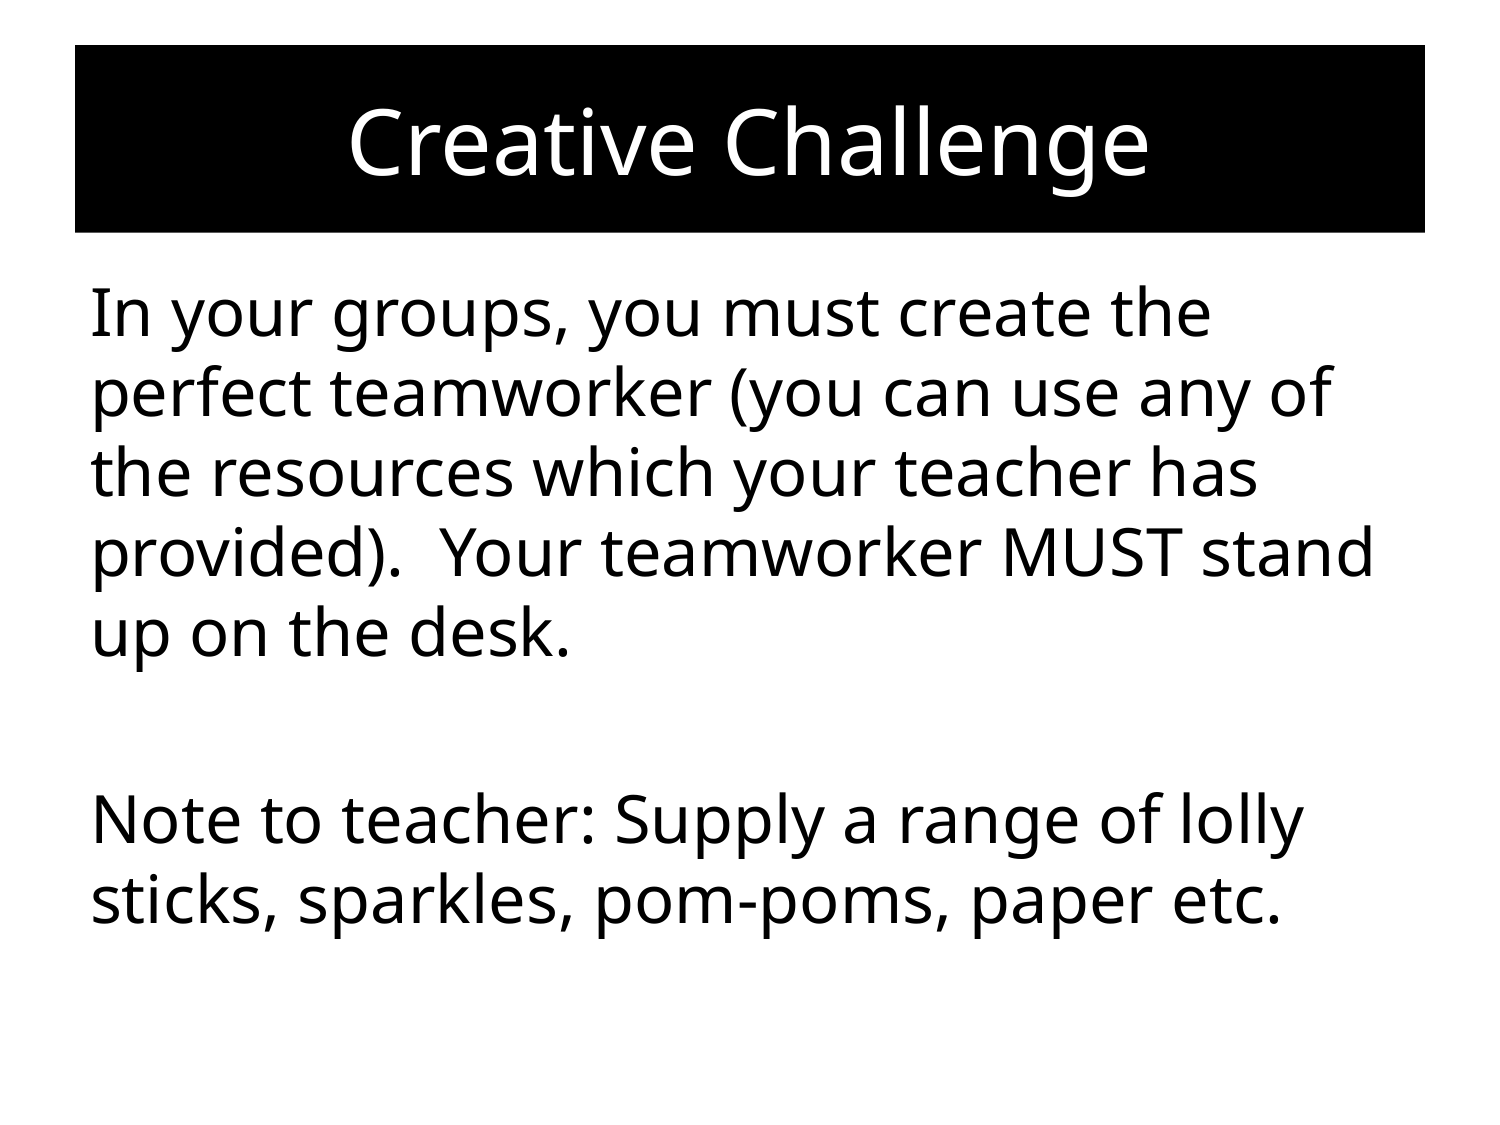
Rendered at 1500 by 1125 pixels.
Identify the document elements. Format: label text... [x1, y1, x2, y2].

title Creative Challenge [75, 45, 1425, 233]
list In your groups, you must create the perfect teamworker (you can use any of the resources which your teacher has provided). Your teamworker MUST stand up on the desk. Note to teacher: Supply a range of lolly sticks, sparkles, pom-poms, paper etc. [75, 262, 1425, 1005]
